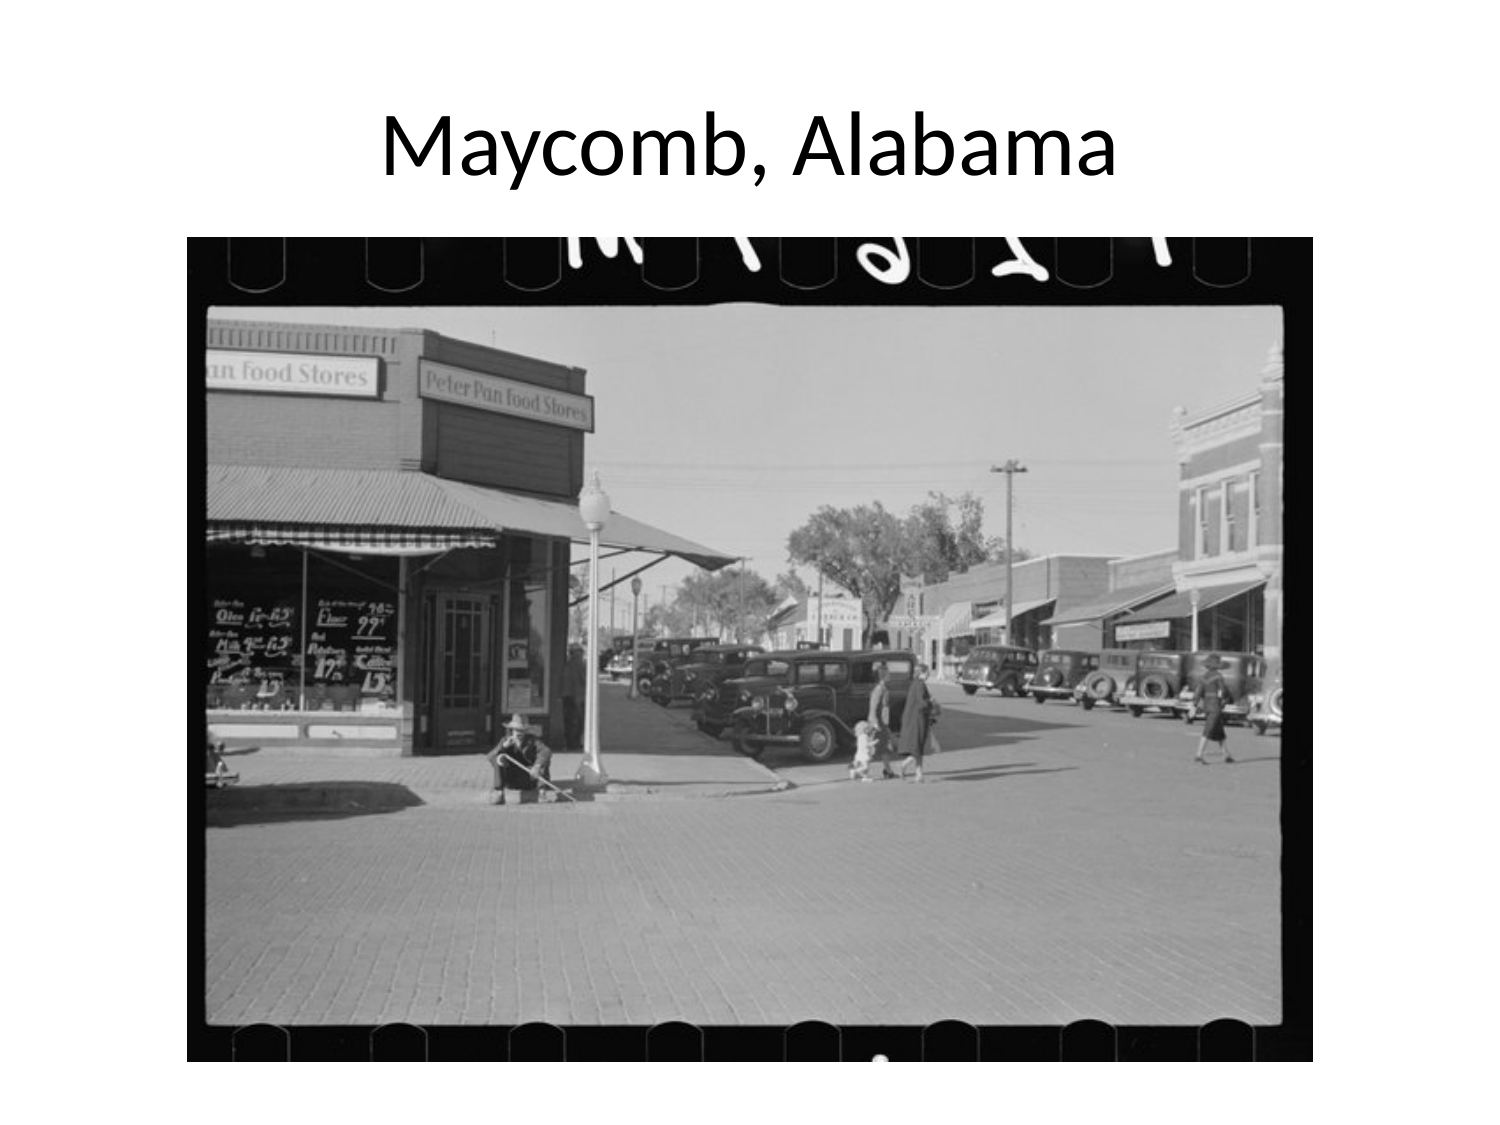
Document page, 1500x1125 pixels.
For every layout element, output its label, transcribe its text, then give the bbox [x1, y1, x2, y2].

picture [187, 237, 1313, 1063]
title Maycomb, Alabama [75, 45, 1425, 233]
